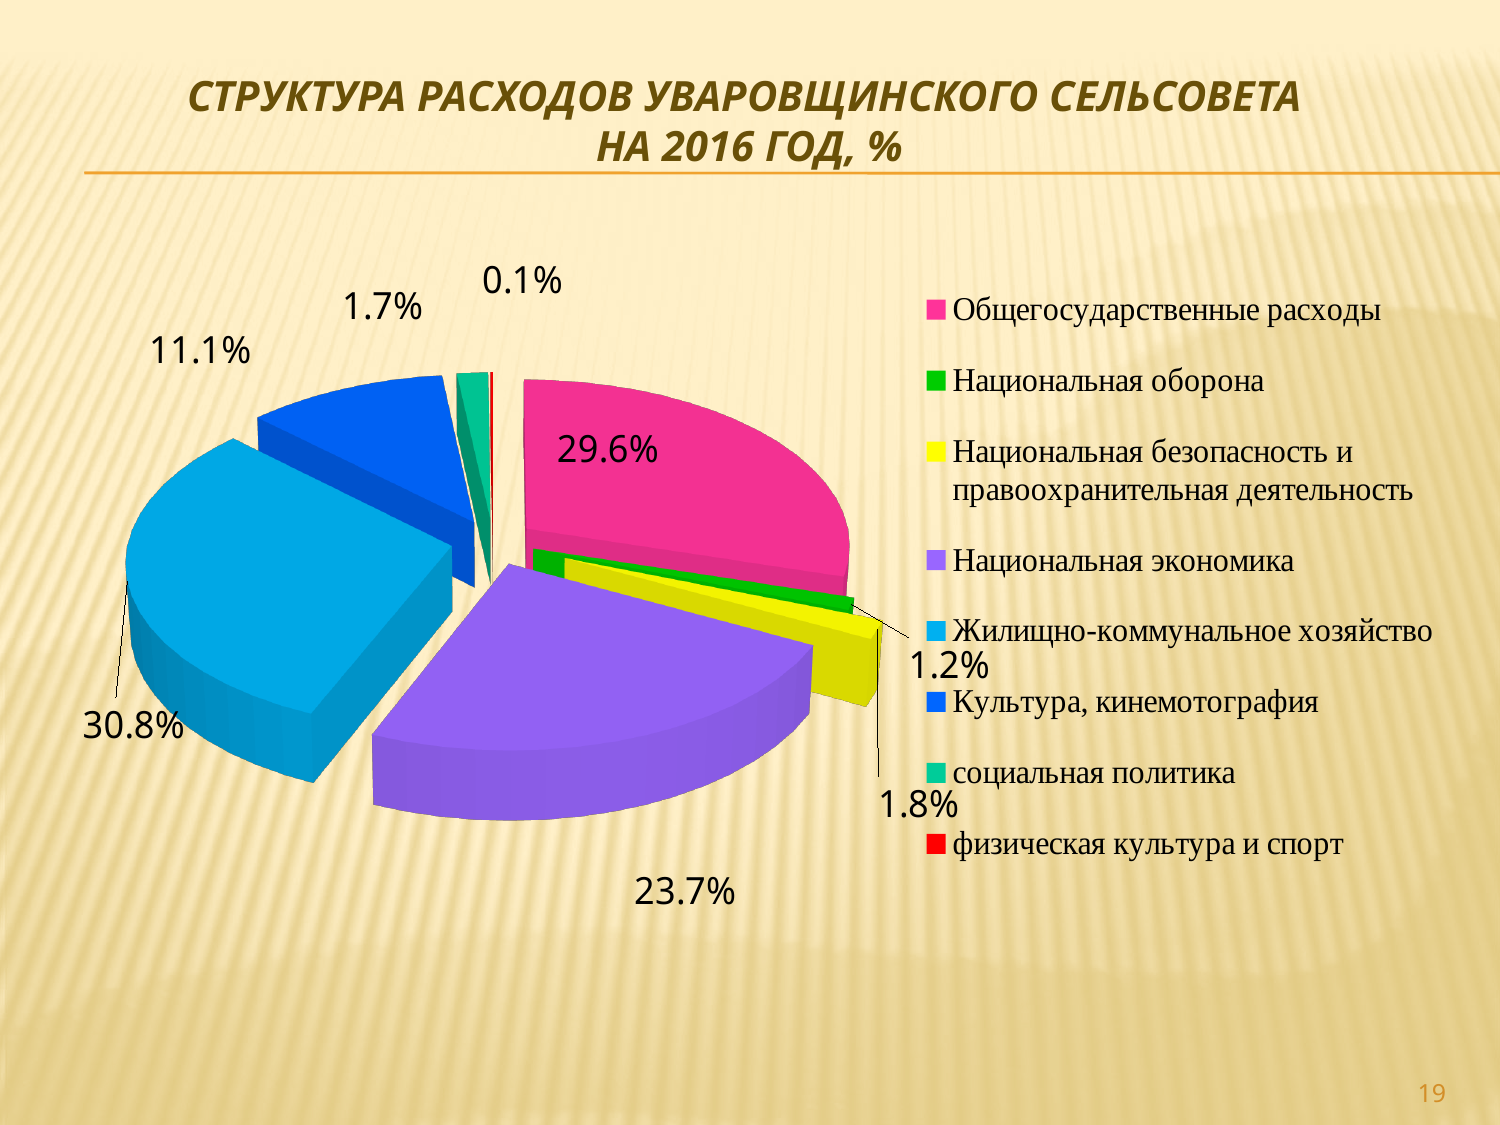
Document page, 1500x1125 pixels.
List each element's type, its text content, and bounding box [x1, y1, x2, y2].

chart [29, 231, 1460, 1059]
slide_number 19 [1369, 1070, 1495, 1111]
title Структура расходов уваровщинского сельсовета на 2016 год, % [76, 66, 1424, 173]
